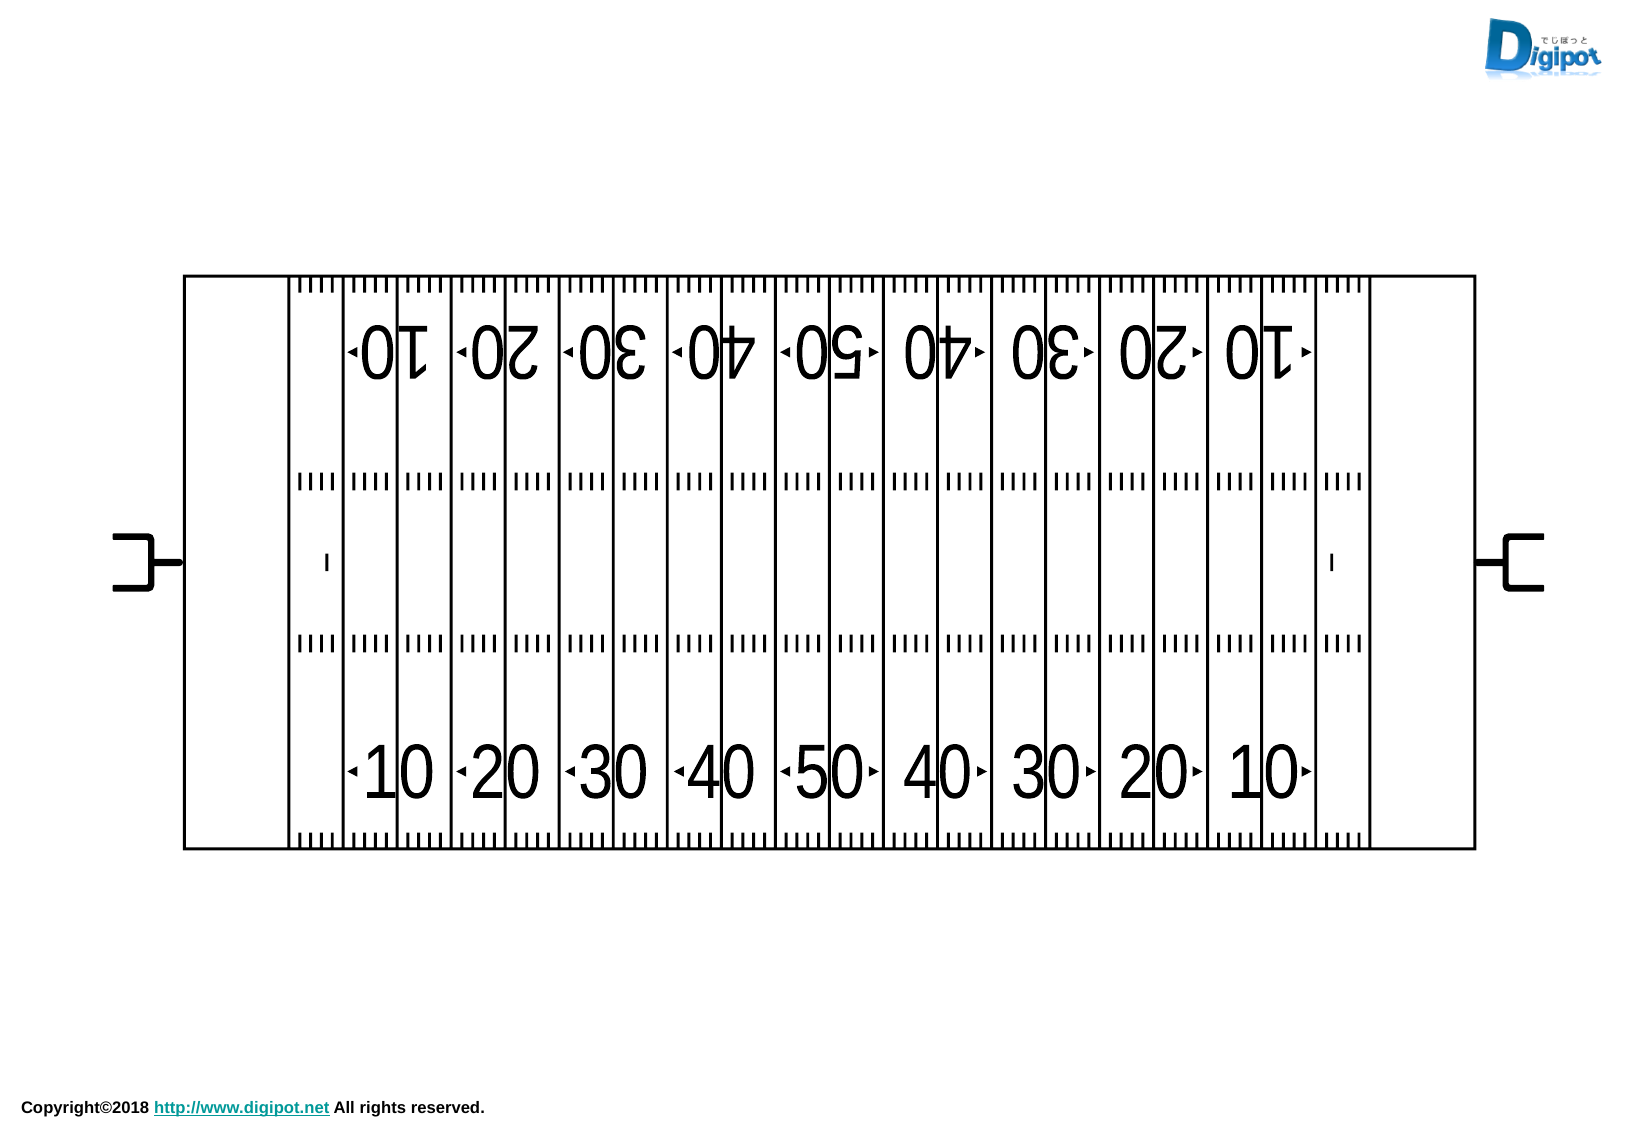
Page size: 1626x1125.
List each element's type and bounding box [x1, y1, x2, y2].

text_box [113, 274, 1544, 851]
picture [1485, 18, 1602, 82]
